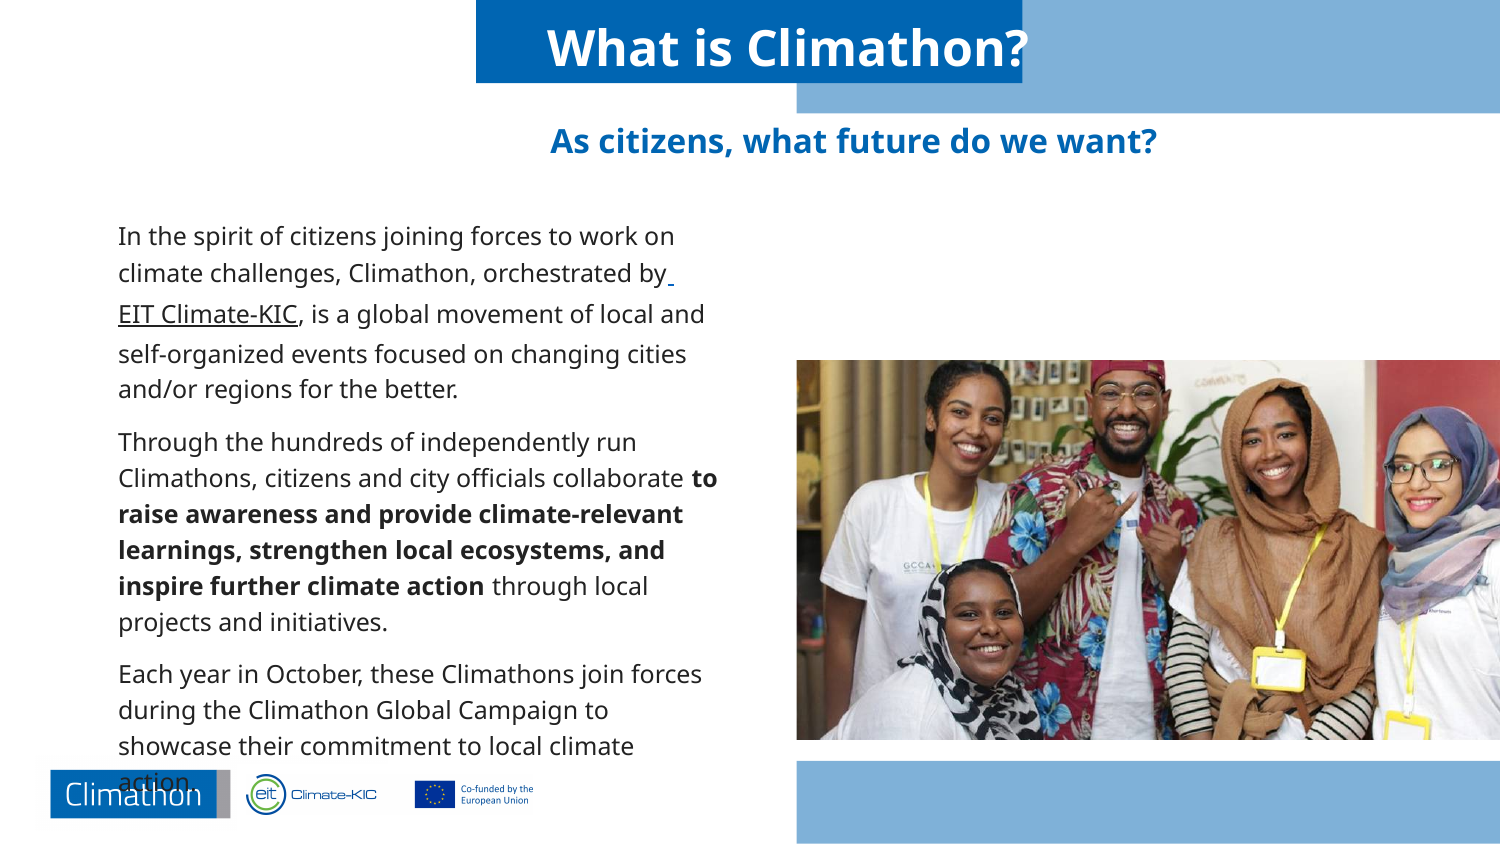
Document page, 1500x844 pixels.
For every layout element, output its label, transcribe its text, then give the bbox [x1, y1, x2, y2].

title What is Climathon? [532, 15, 1403, 66]
picture [35, 755, 388, 831]
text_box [236, 763, 551, 832]
picture [796, 360, 1500, 740]
text_box As citizens, what future do we want? [539, 117, 1246, 167]
list In the spirit of citizens joining forces to work on climate challenges, Climathon, orchestrated by EIT Climate-KIC, is a global movement of local and self-organized events focused on changing cities and/or regions for the better. Through the hundreds of independently run Climathons, citizens and city officials collaborate to raise awareness and provide climate-relevant learnings, strengthen local ecosystems, and inspire further climate action through local projects and initiatives. Each year in October, these Climathons join forces during the Climathon Global Campaign to showcase their commitment to local climate action. [103, 207, 735, 740]
